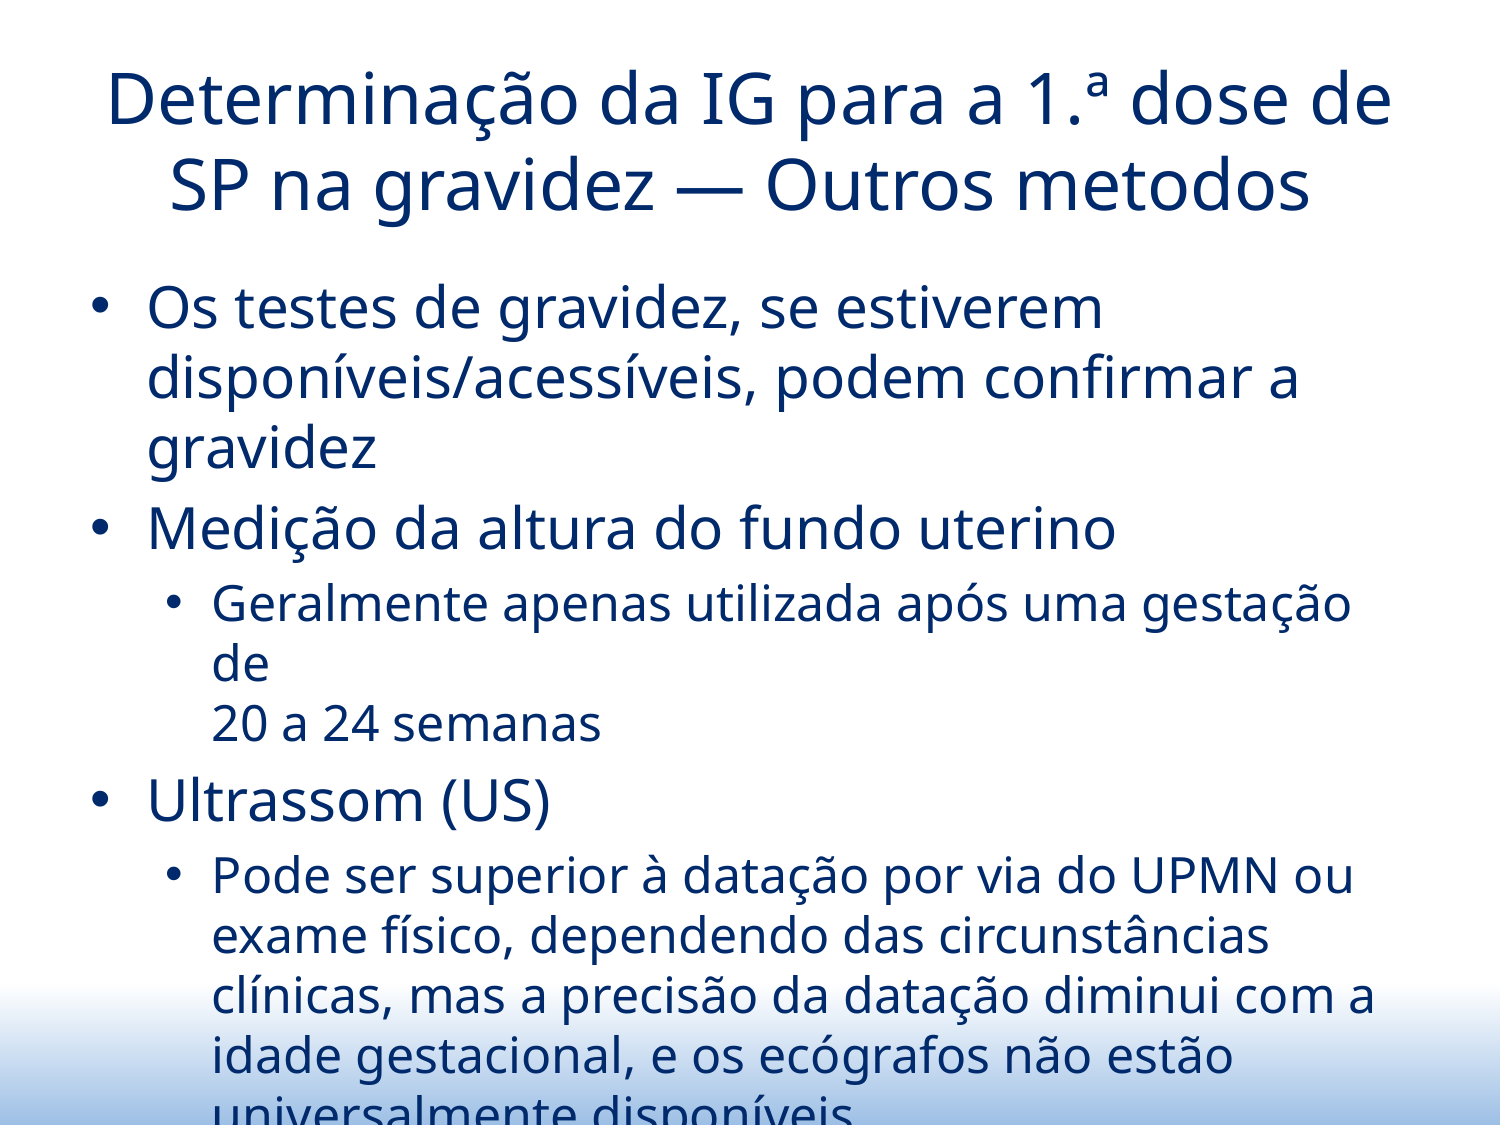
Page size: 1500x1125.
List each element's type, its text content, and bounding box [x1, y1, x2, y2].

title Determinação da IG para a 1.ª dose de SP na gravidez — Outros metodos [75, 45, 1425, 233]
list Os testes de gravidez, se estiverem disponíveis/acessíveis, podem confirmar a gravidez Medição da altura do fundo uterino Geralmente apenas utilizada após uma gestação de 20 a 24 semanas Ultrassom (US) Pode ser superior à datação por via do UPMN ou exame físico, dependendo das circunstâncias clínicas, mas a precisão da datação diminui com a idade gestacional, e os ecógrafos não estão universalmente disponíveis [75, 262, 1425, 1005]
